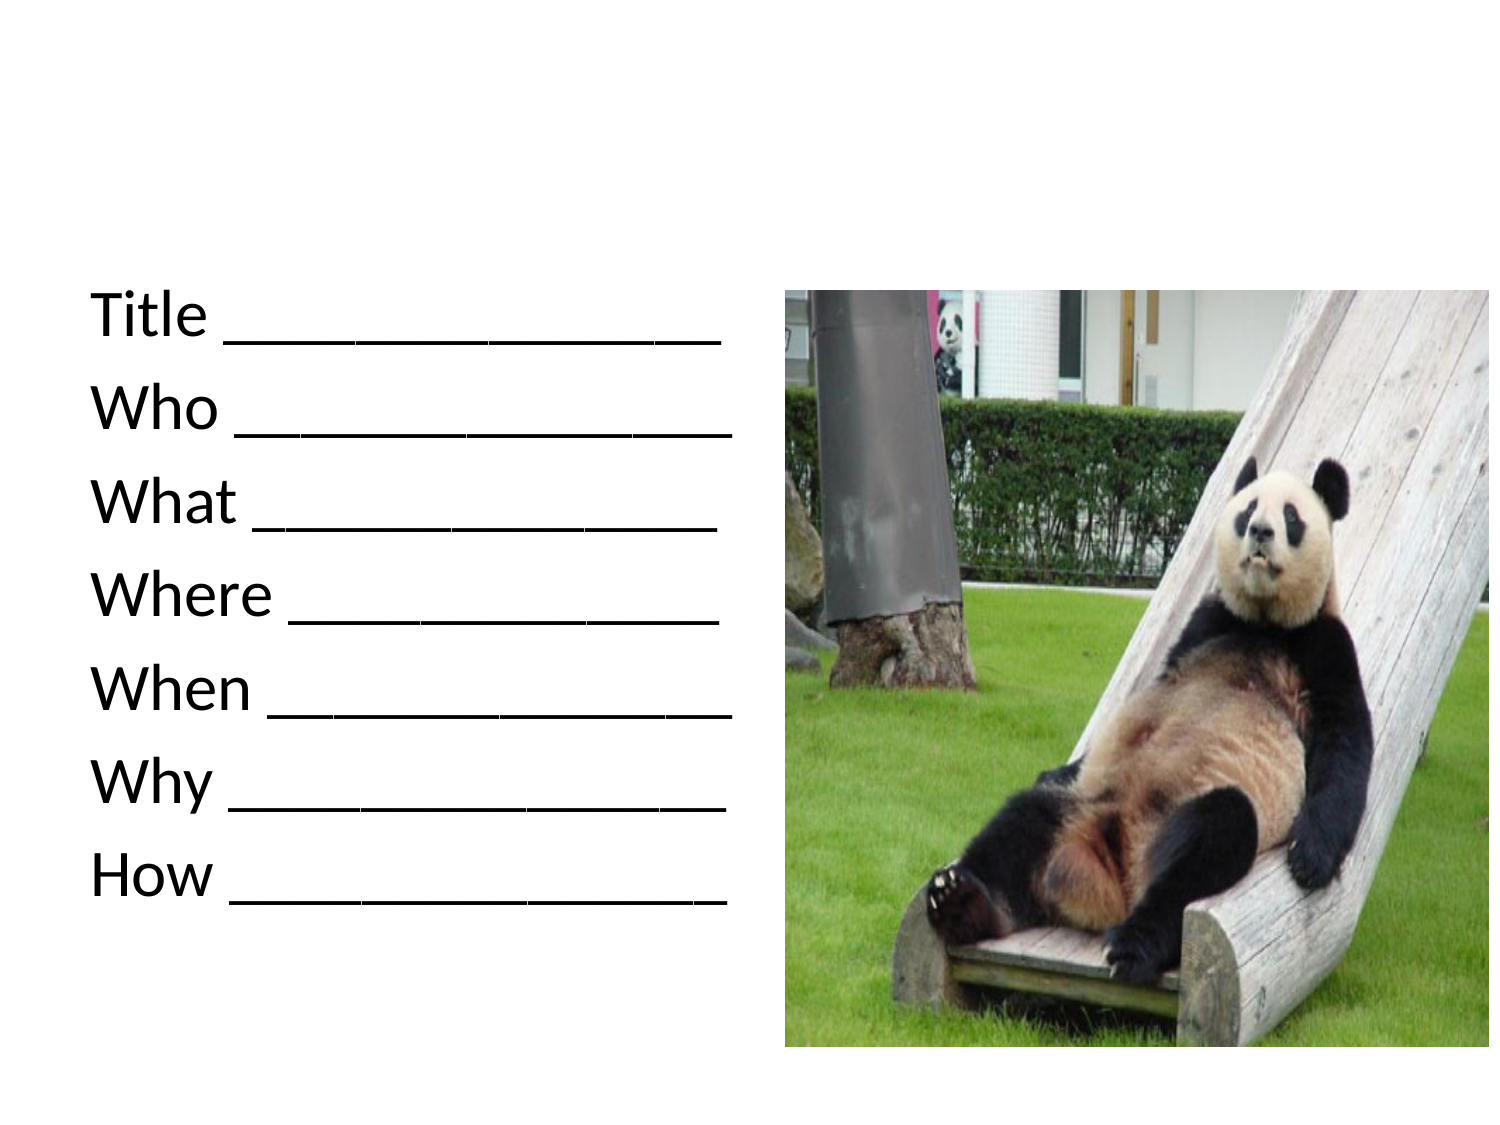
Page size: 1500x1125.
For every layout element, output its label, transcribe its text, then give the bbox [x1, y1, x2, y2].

picture [785, 290, 1490, 1047]
list Title _______________ Who _______________ What ______________ Where _____________ When ______________ Why _______________ How _______________ [75, 262, 1425, 1005]
